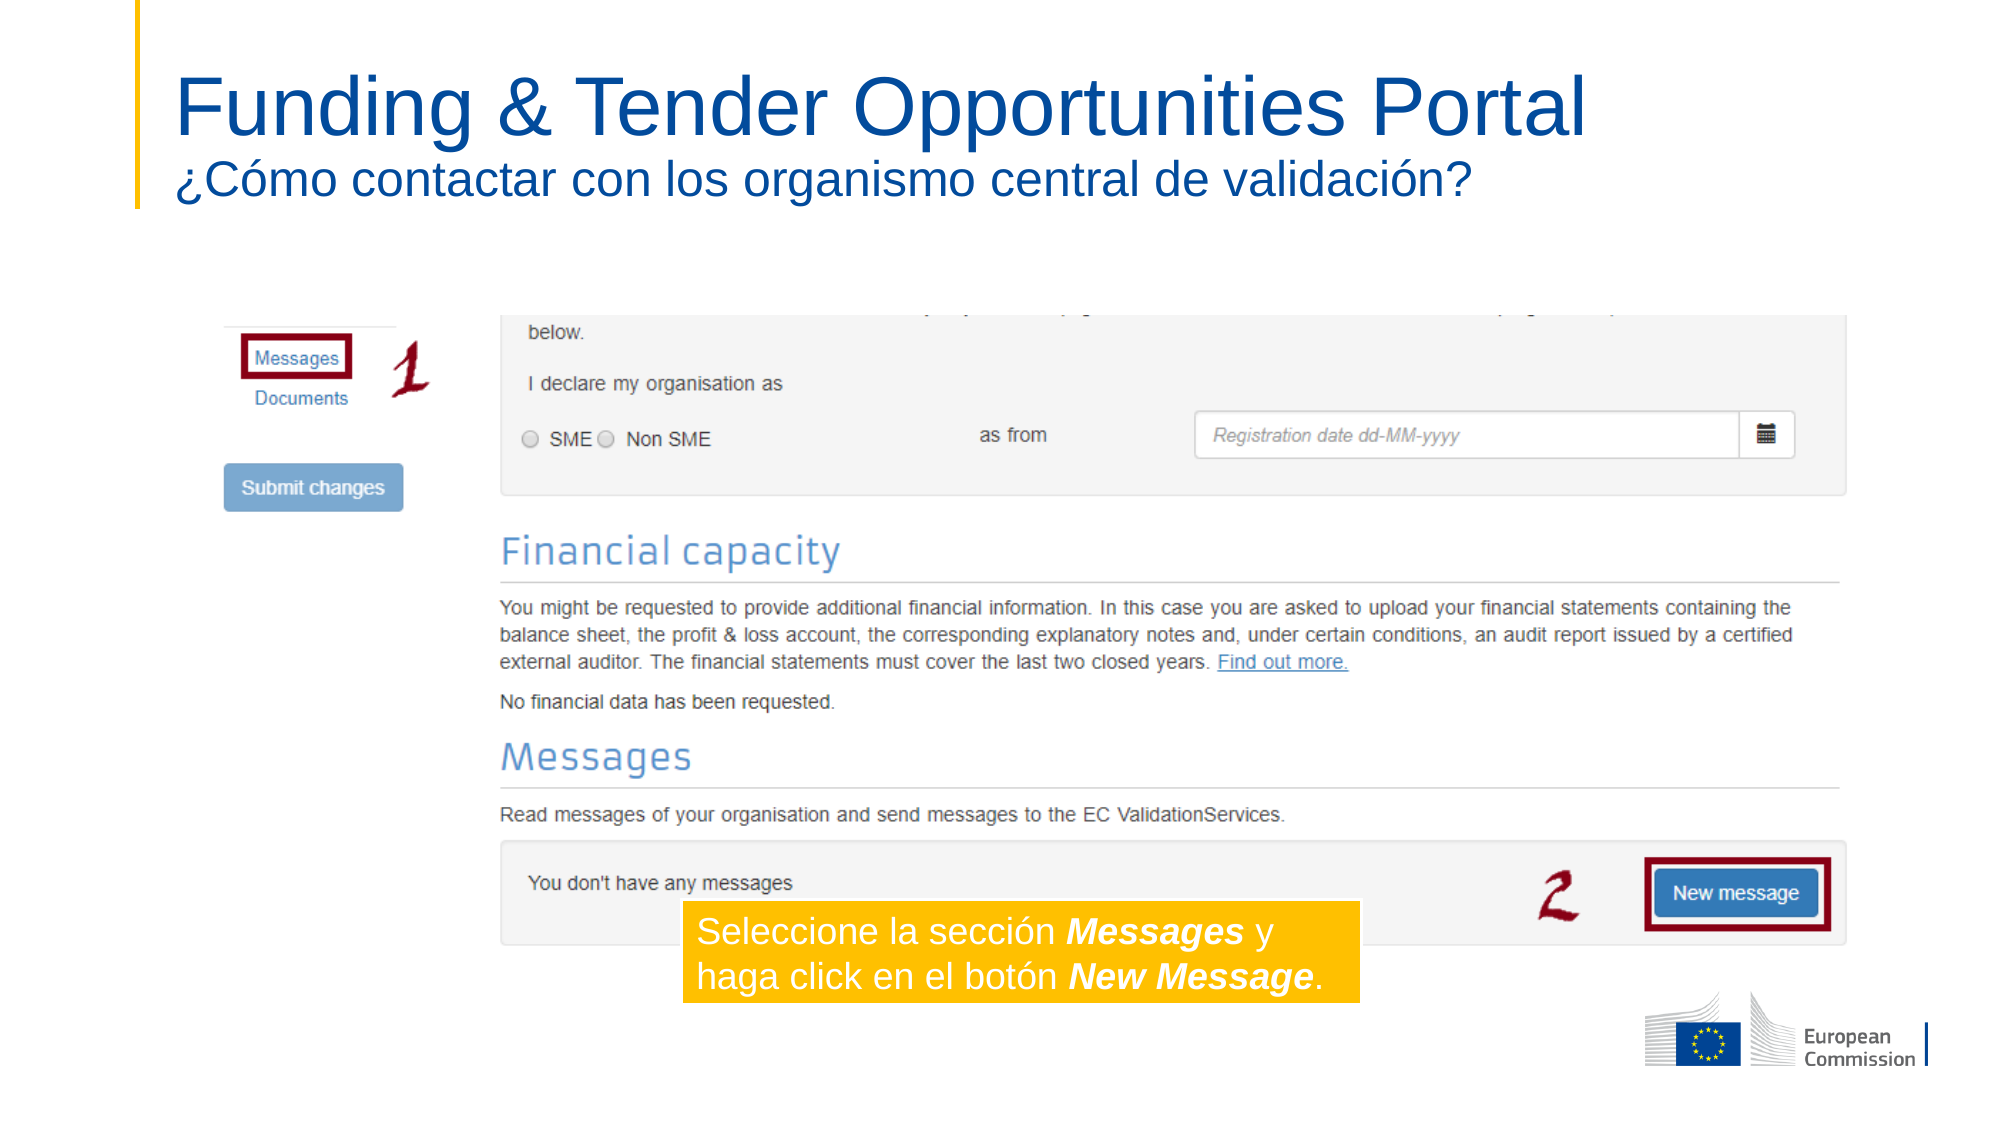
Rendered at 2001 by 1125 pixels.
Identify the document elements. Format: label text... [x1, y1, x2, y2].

title Funding & Tender Opportunities Portal ¿Cómo contactar con los organismo central de validación? [159, 79, 1885, 208]
picture [1645, 991, 1928, 1066]
text_box Seleccione la sección Messages y haga click en el botón New Message. [680, 953, 1363, 1006]
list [207, 315, 1857, 953]
